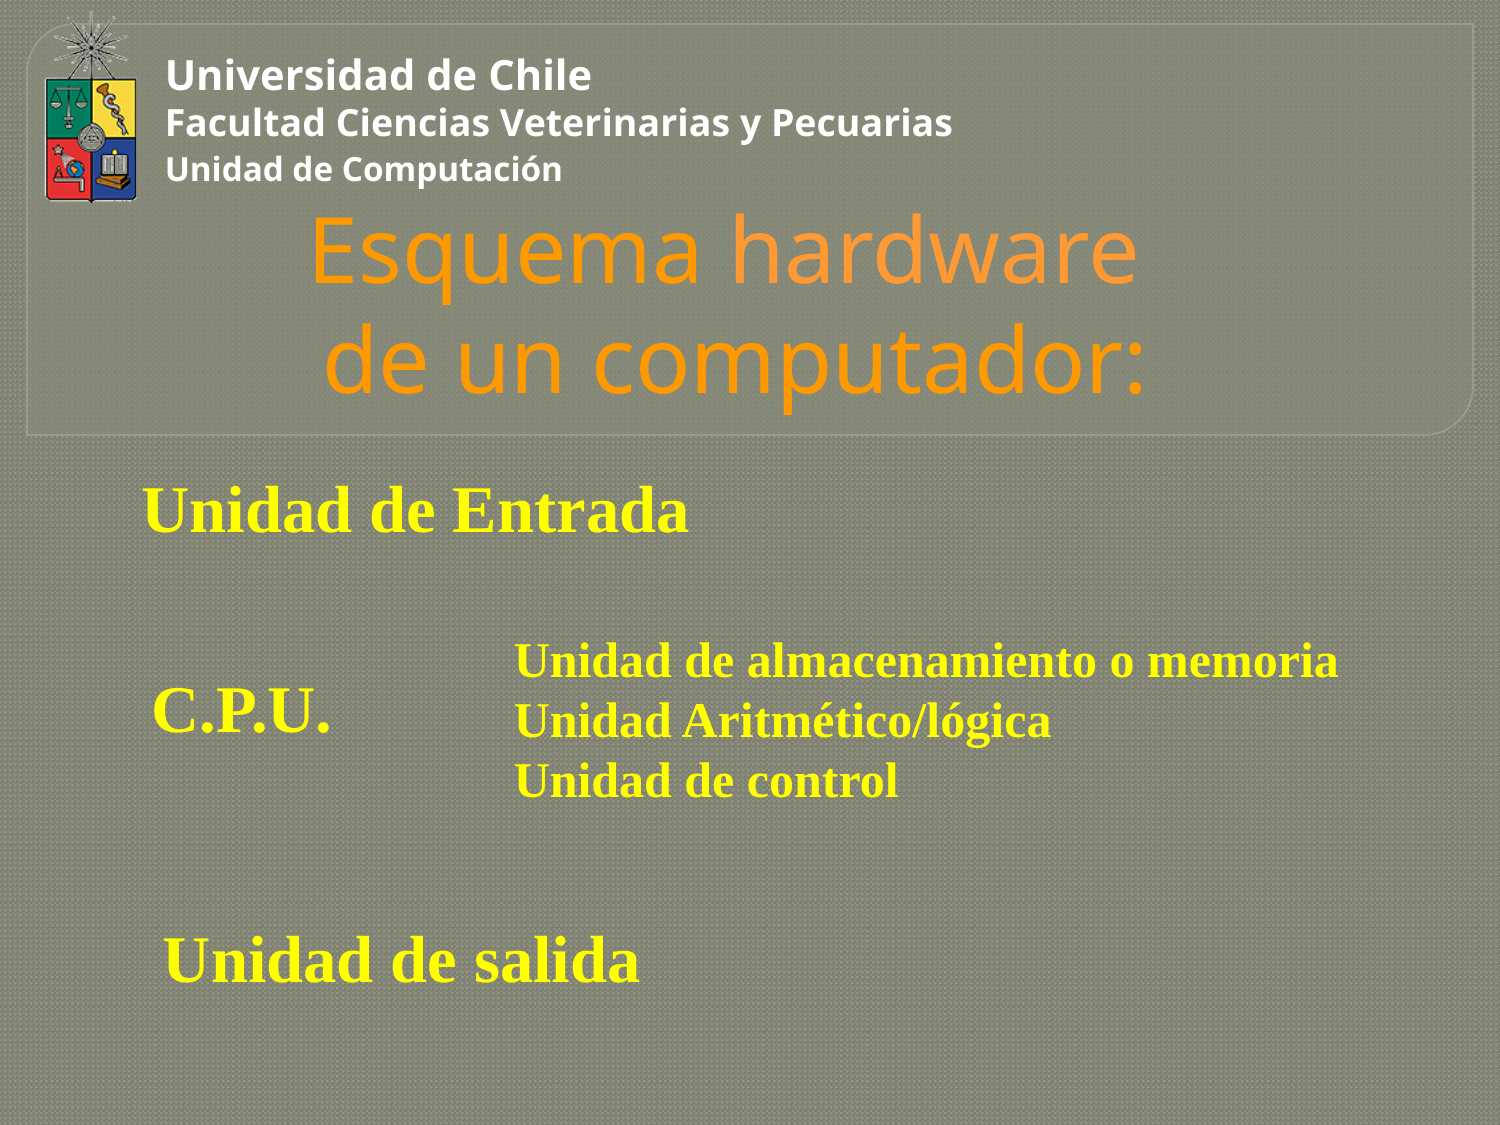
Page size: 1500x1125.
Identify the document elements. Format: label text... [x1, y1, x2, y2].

text_box Unidad de salida [148, 908, 657, 1003]
text_box Unidad de Entrada [126, 458, 706, 553]
picture [41, 11, 142, 208]
text_box Esquema hardware de un computador: [135, 208, 1336, 396]
text_box C.P.U. [136, 657, 408, 753]
text_box Unidad de almacenamiento o memoria Unidad Aritmético/lógica Unidad de control [499, 620, 1355, 816]
